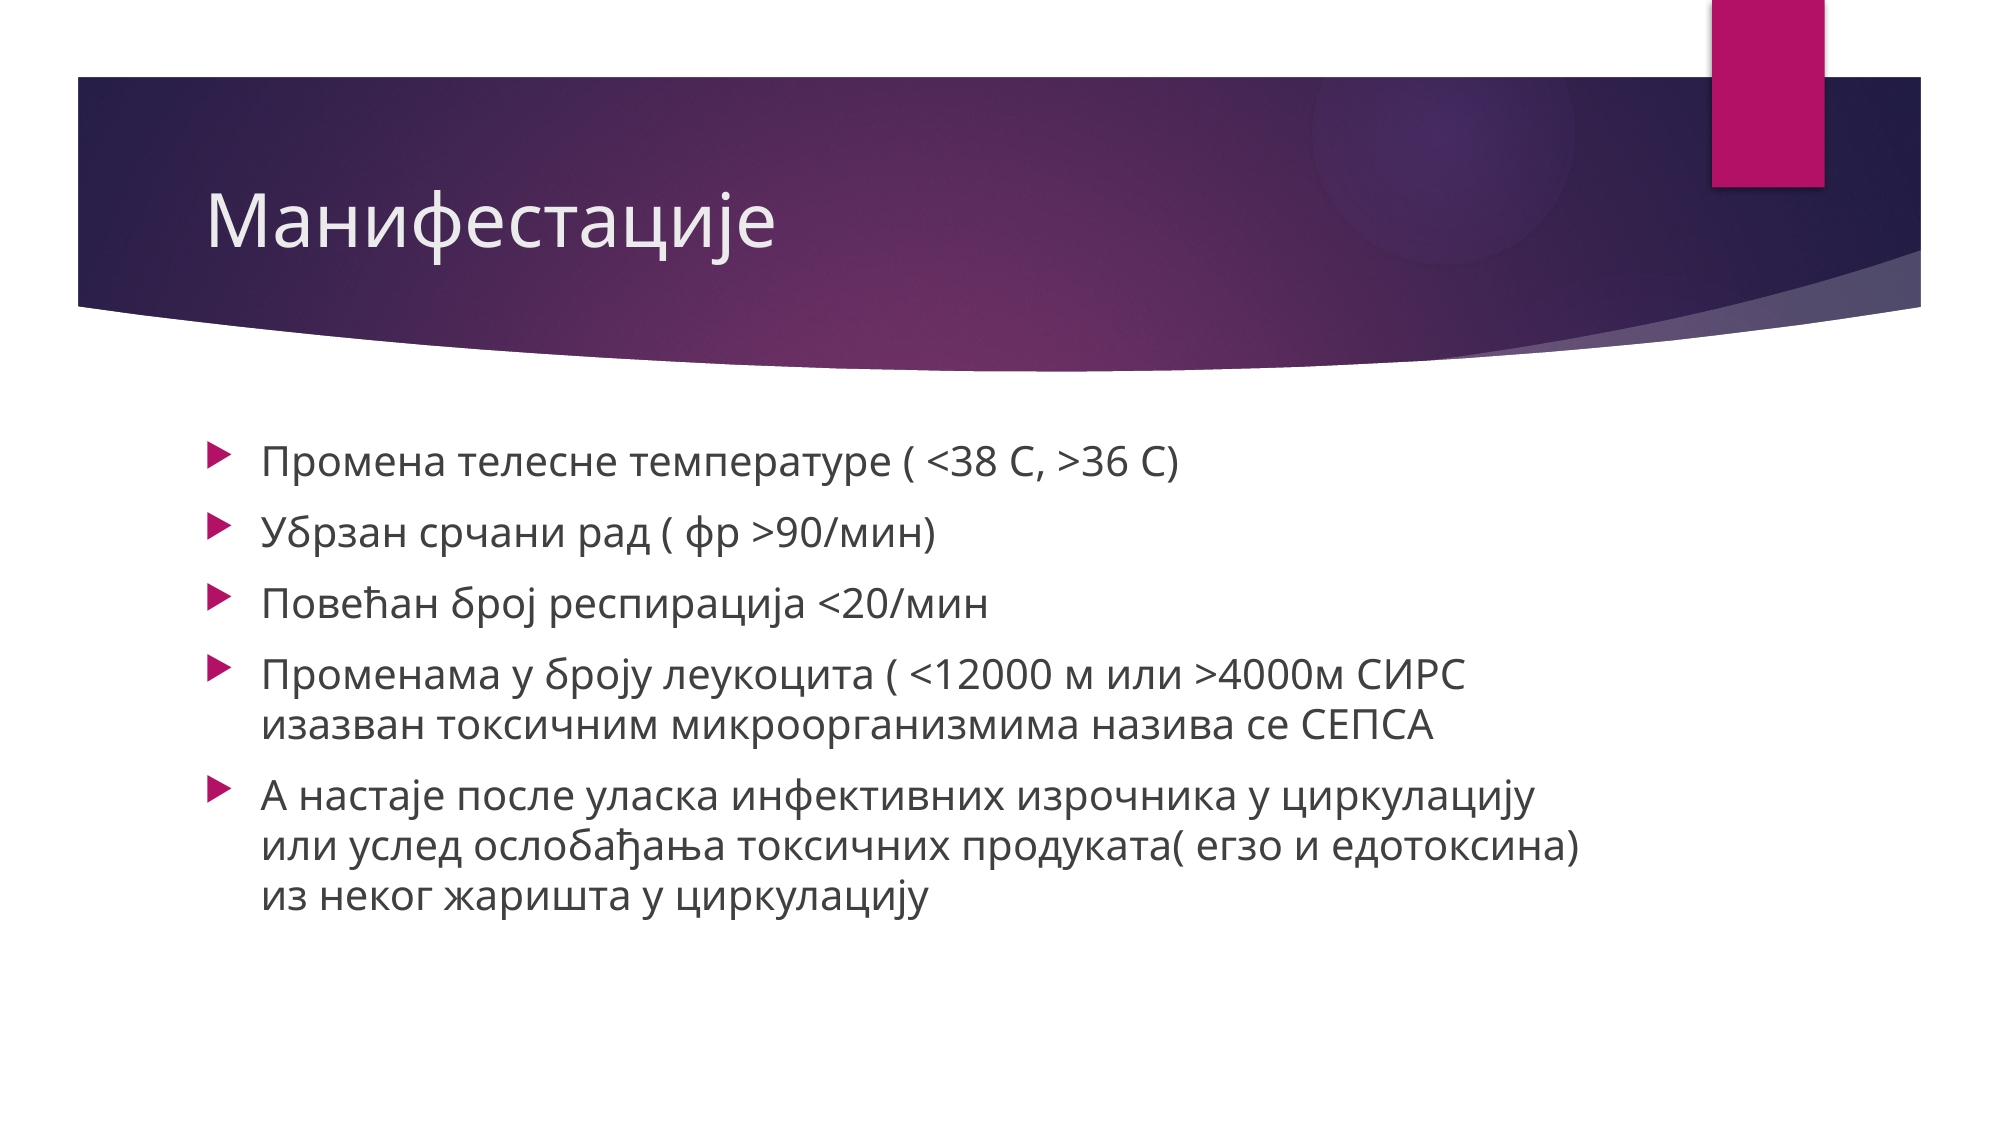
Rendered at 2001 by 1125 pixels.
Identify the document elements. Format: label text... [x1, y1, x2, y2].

title Манифестације [189, 159, 1627, 276]
